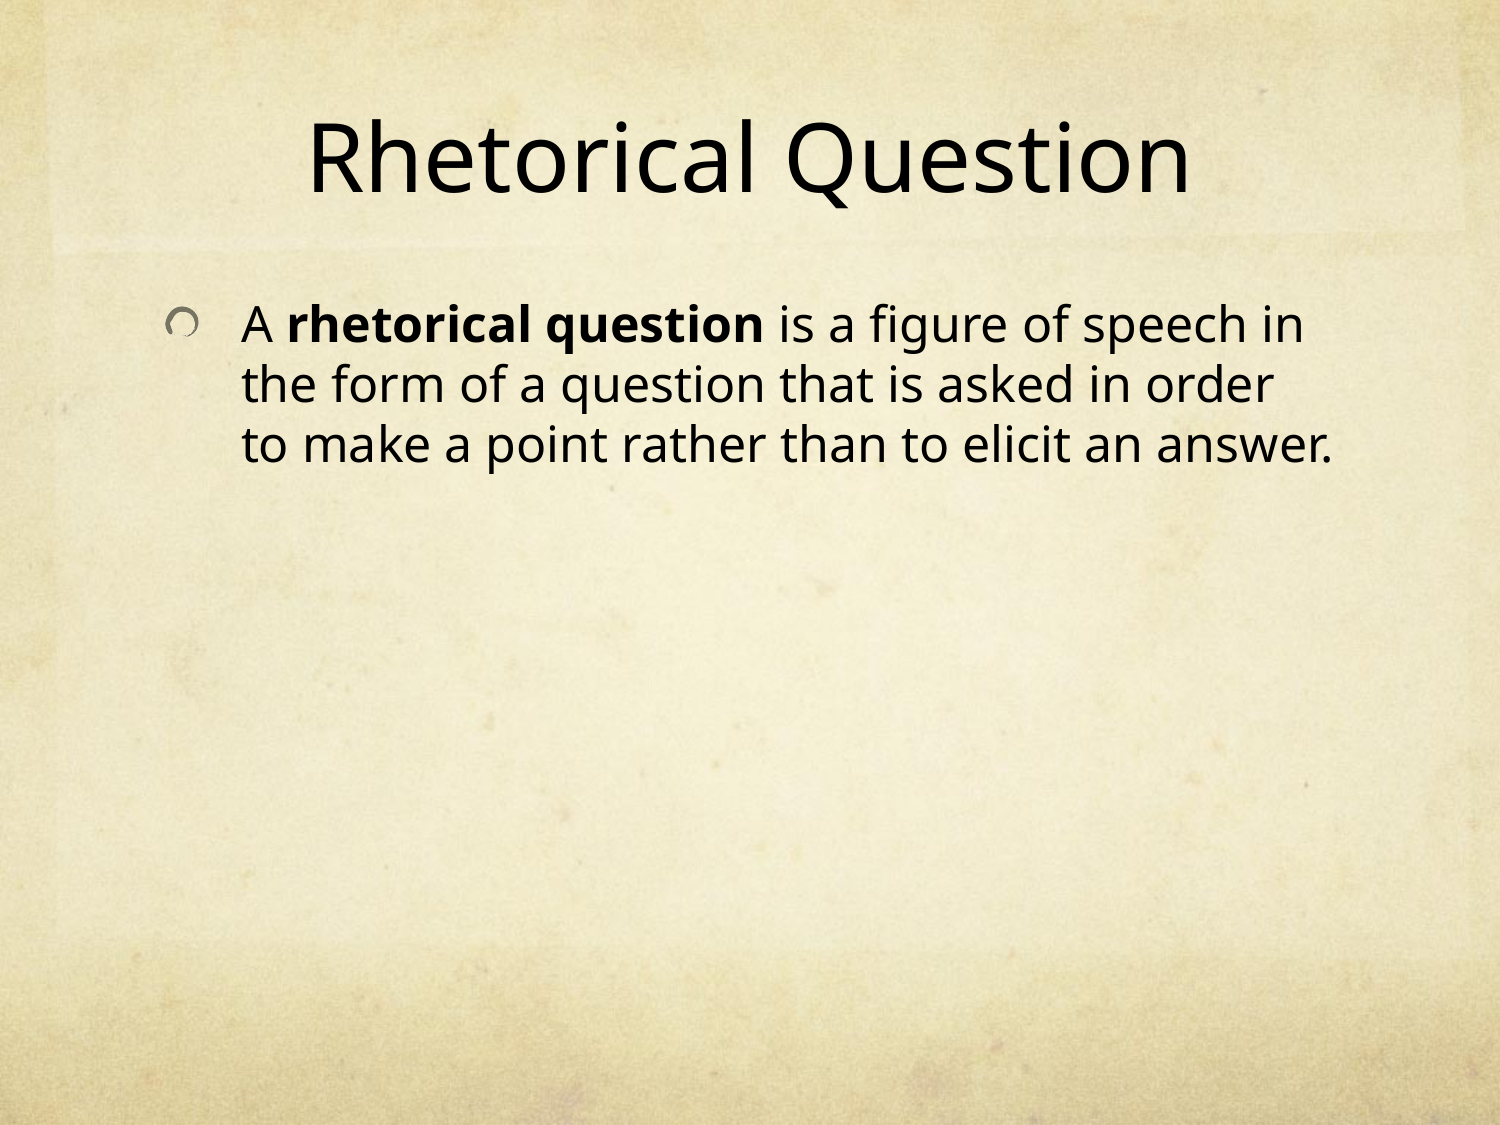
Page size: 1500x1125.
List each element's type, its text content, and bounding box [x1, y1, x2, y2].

title Rhetorical Question [150, 82, 1350, 225]
picture [0, 0, 1500, 1125]
list A rhetorical question is a figure of speech in the form of a question that is asked in order to make a point rather than to elicit an answer. [150, 284, 1350, 950]
